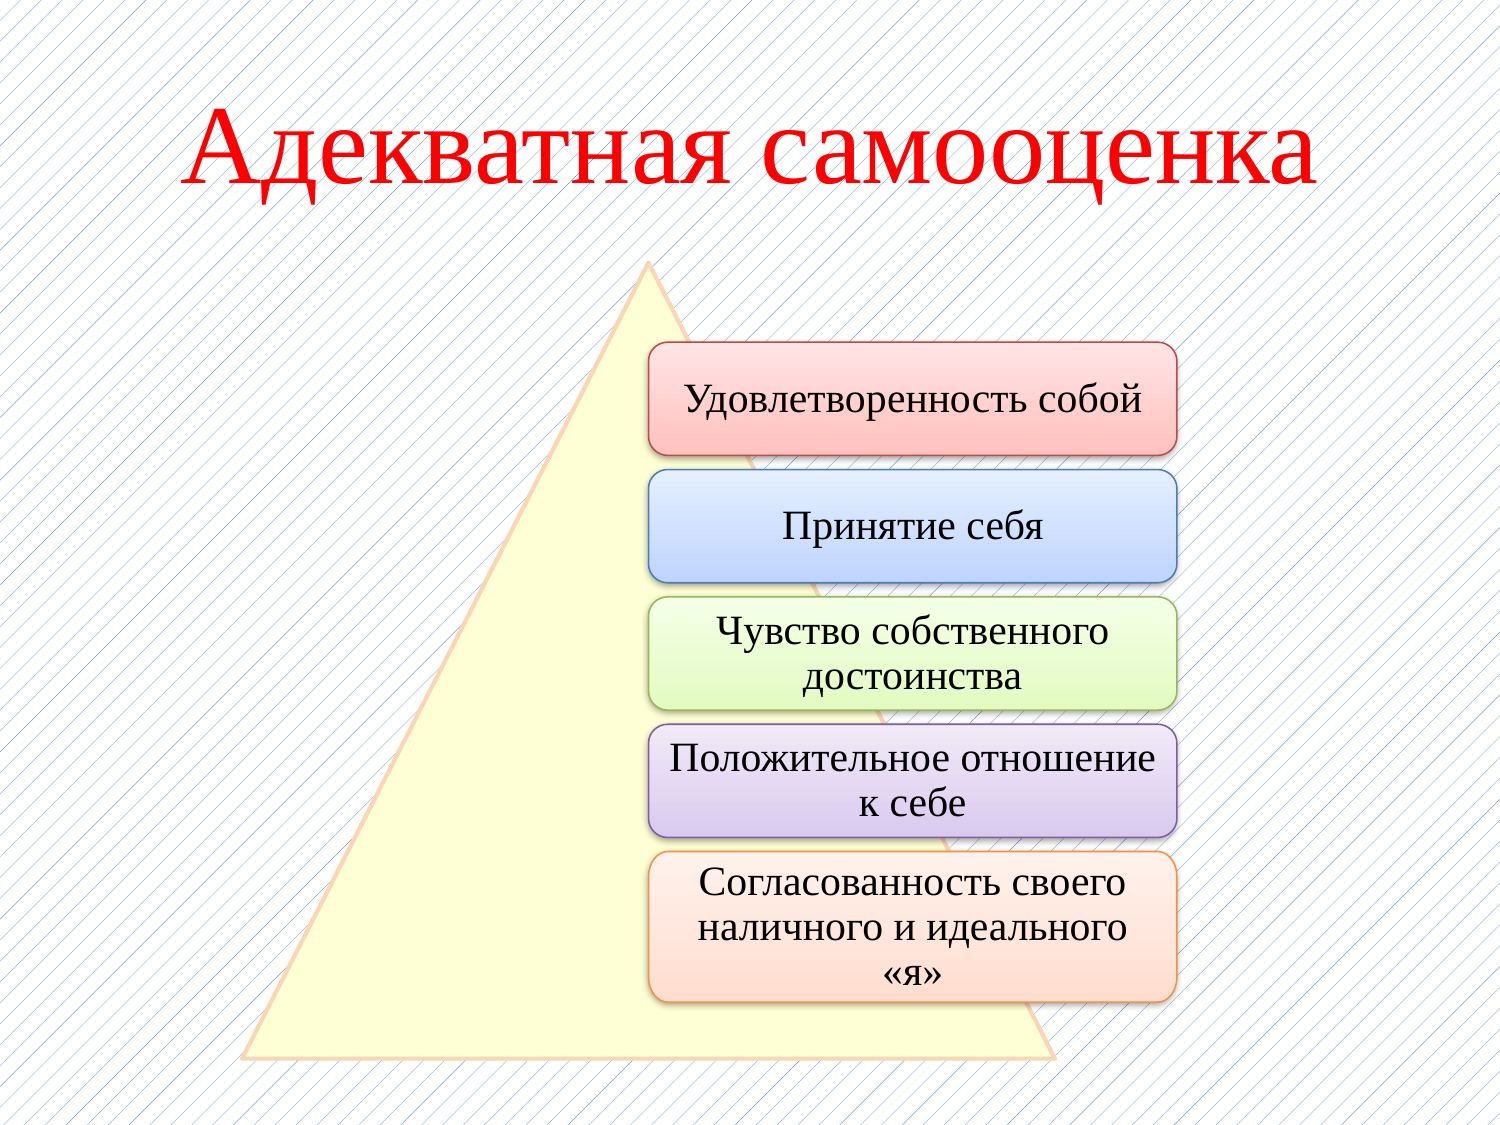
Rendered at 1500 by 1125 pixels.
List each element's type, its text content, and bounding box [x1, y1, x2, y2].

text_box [241, 262, 1178, 1059]
title Адекватная самооценка [75, 45, 1425, 233]
